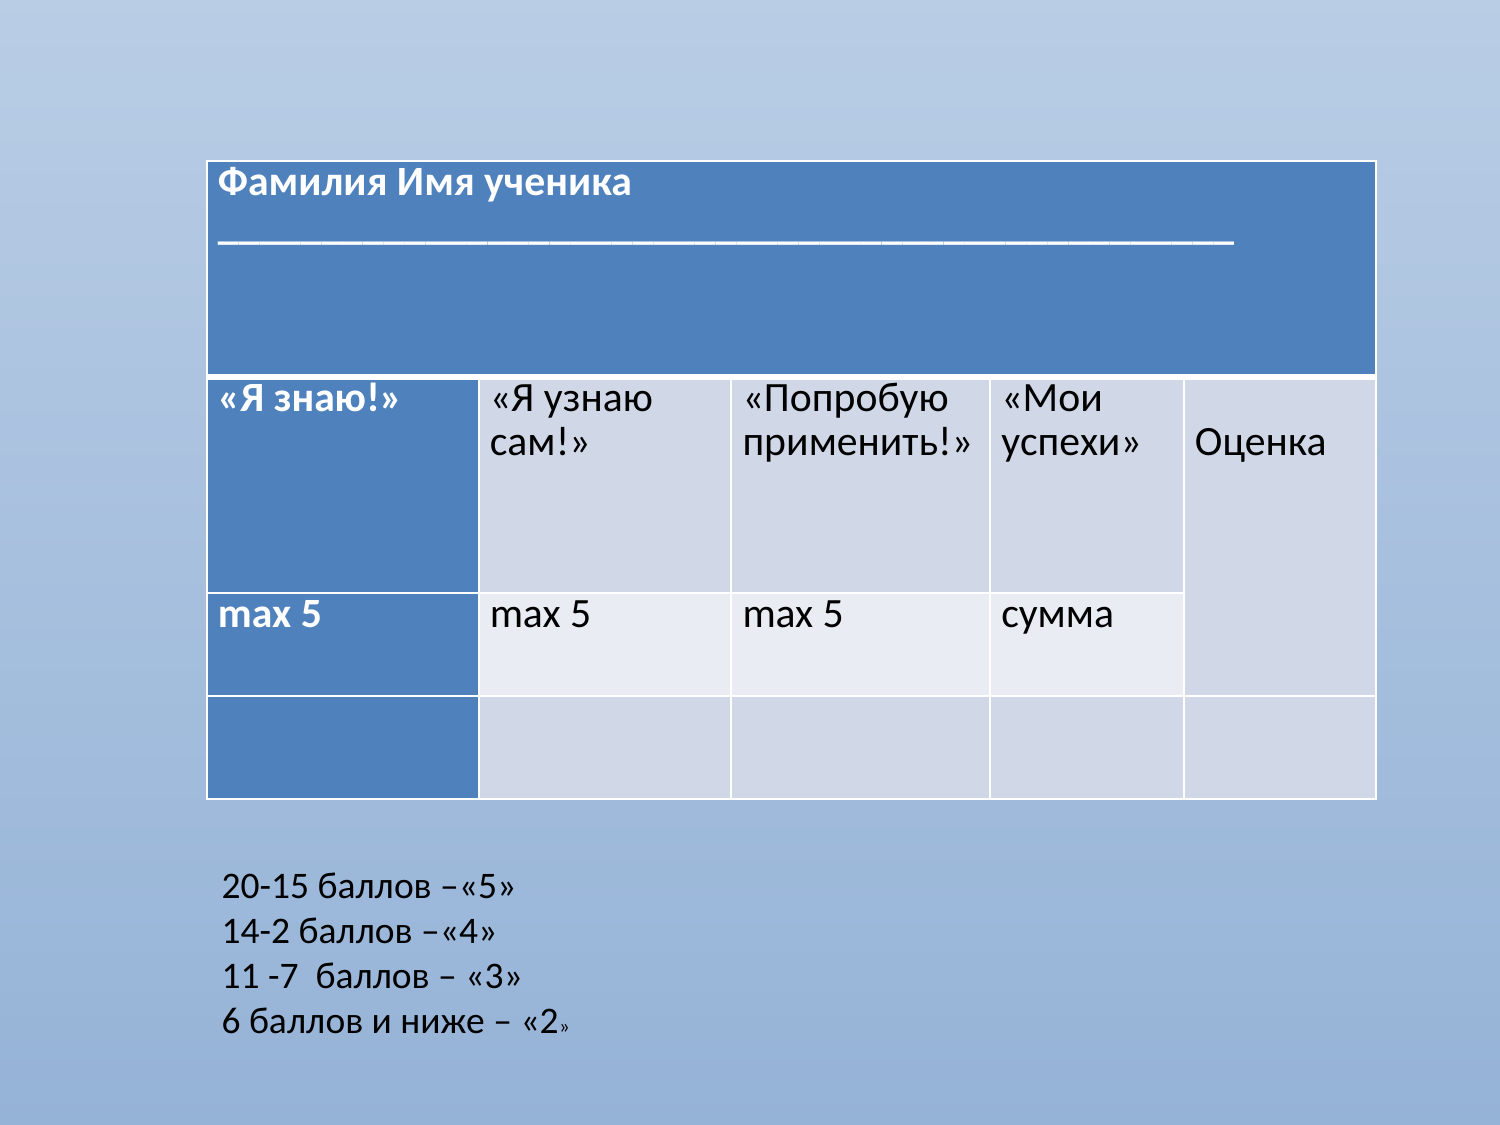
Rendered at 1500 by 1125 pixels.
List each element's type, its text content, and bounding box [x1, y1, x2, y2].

table_cell сумма [991, 594, 1183, 695]
table_cell [1185, 697, 1375, 798]
table_cell [732, 697, 989, 798]
table_cell [208, 697, 478, 798]
table_cell «Мои успехи» [991, 380, 1183, 592]
table_cell [480, 697, 730, 798]
table_cell «Я знаю!» [208, 380, 478, 592]
table_cell «Попробую применить!» [732, 380, 989, 592]
table_header Фамилия Имя ученика _________________________________________________ [208, 162, 1375, 374]
table_cell max 5 [208, 594, 478, 695]
table_cell Оценка [1185, 380, 1375, 695]
table_cell max 5 [732, 594, 989, 695]
table_cell [991, 697, 1183, 798]
table_cell «Я узнаю сам!» [480, 380, 730, 592]
table_cell max 5 [480, 594, 730, 695]
text_box 20-15 баллов –«5» 14-2 баллов –«4» 11 -7 баллов – «3» 6 баллов и ниже – «2» [206, 854, 1500, 1094]
